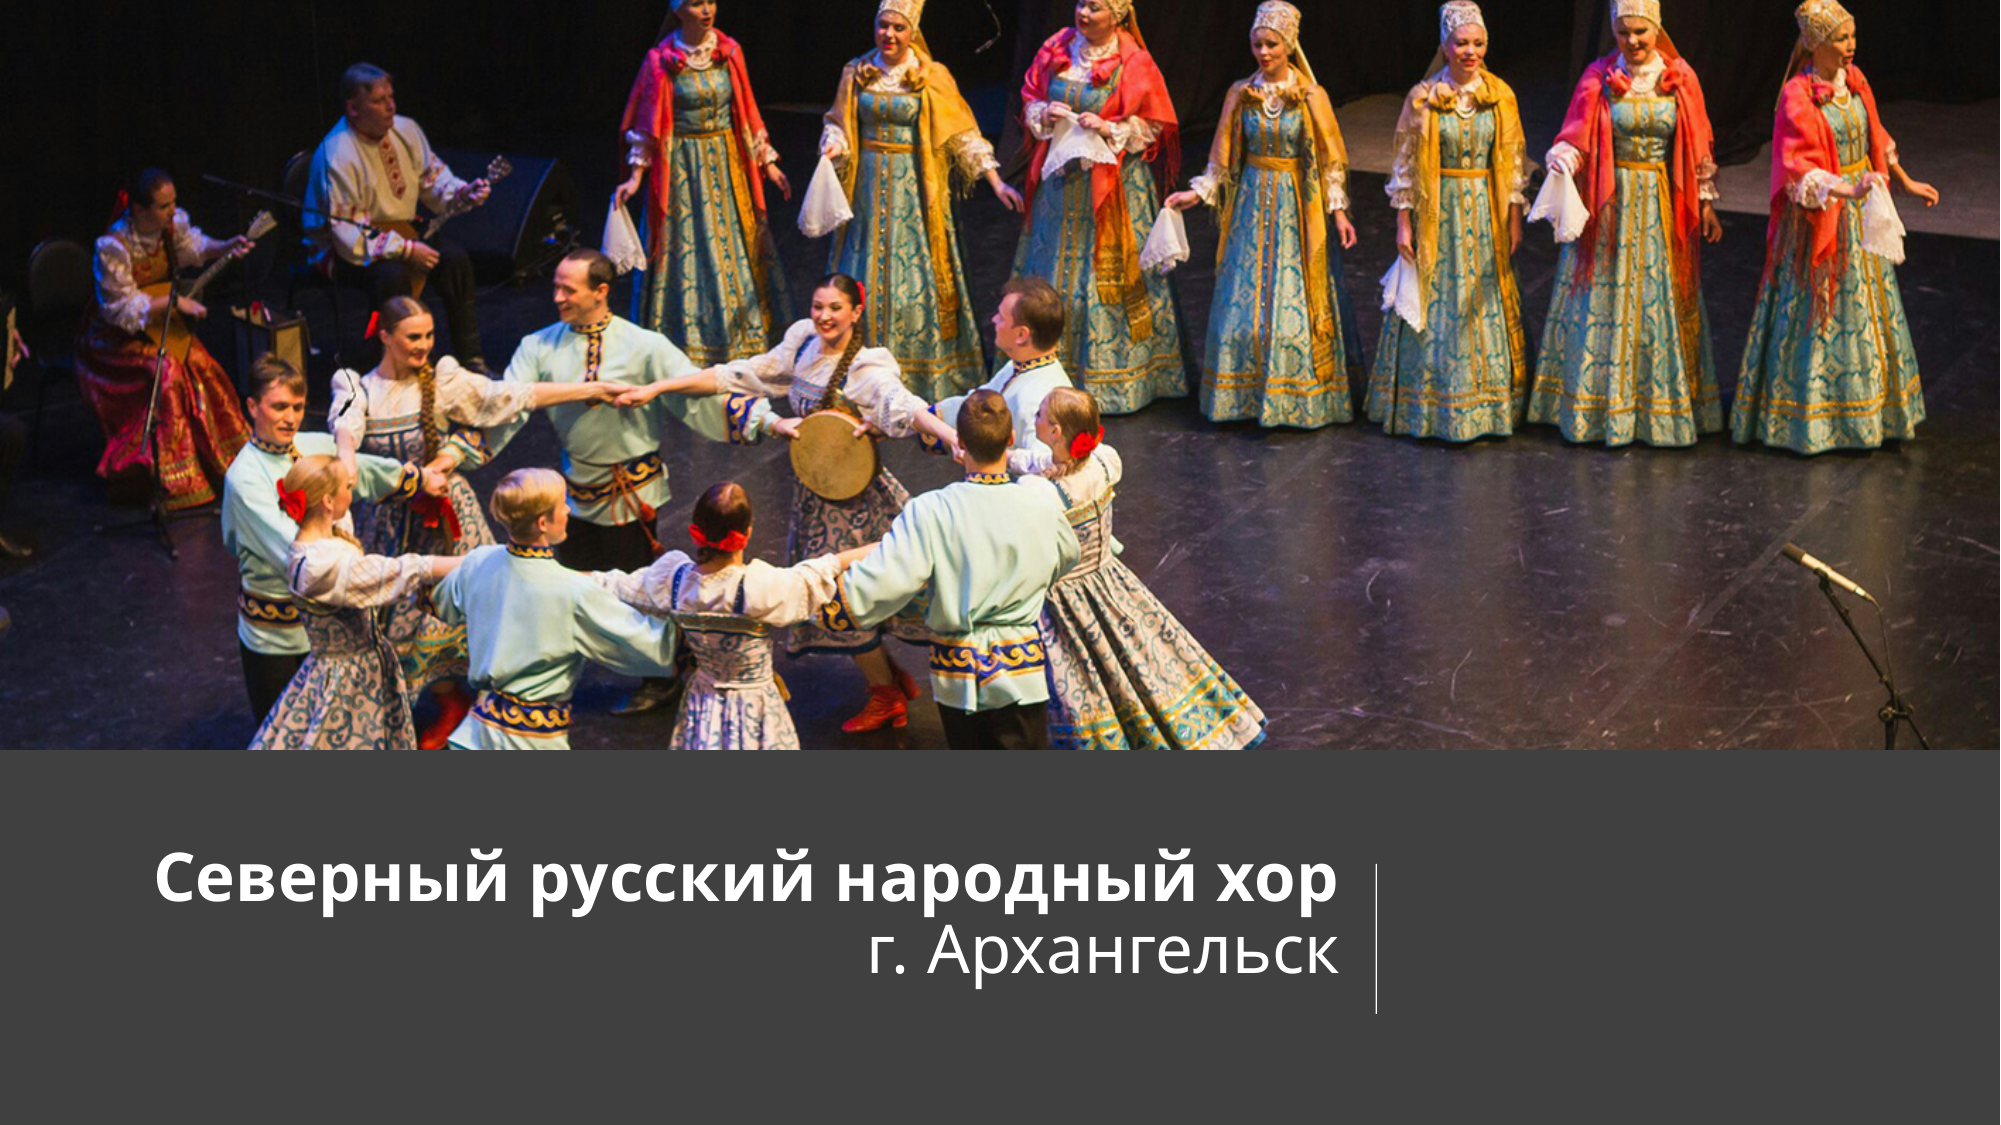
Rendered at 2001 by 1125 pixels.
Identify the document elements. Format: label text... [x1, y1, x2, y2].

title Северный русский народный хор г. Архангельск [71, 835, 1357, 1043]
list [0, 0, 2000, 750]
text_box [0, 750, 2000, 1125]
text_box [1374, 863, 1378, 1015]
